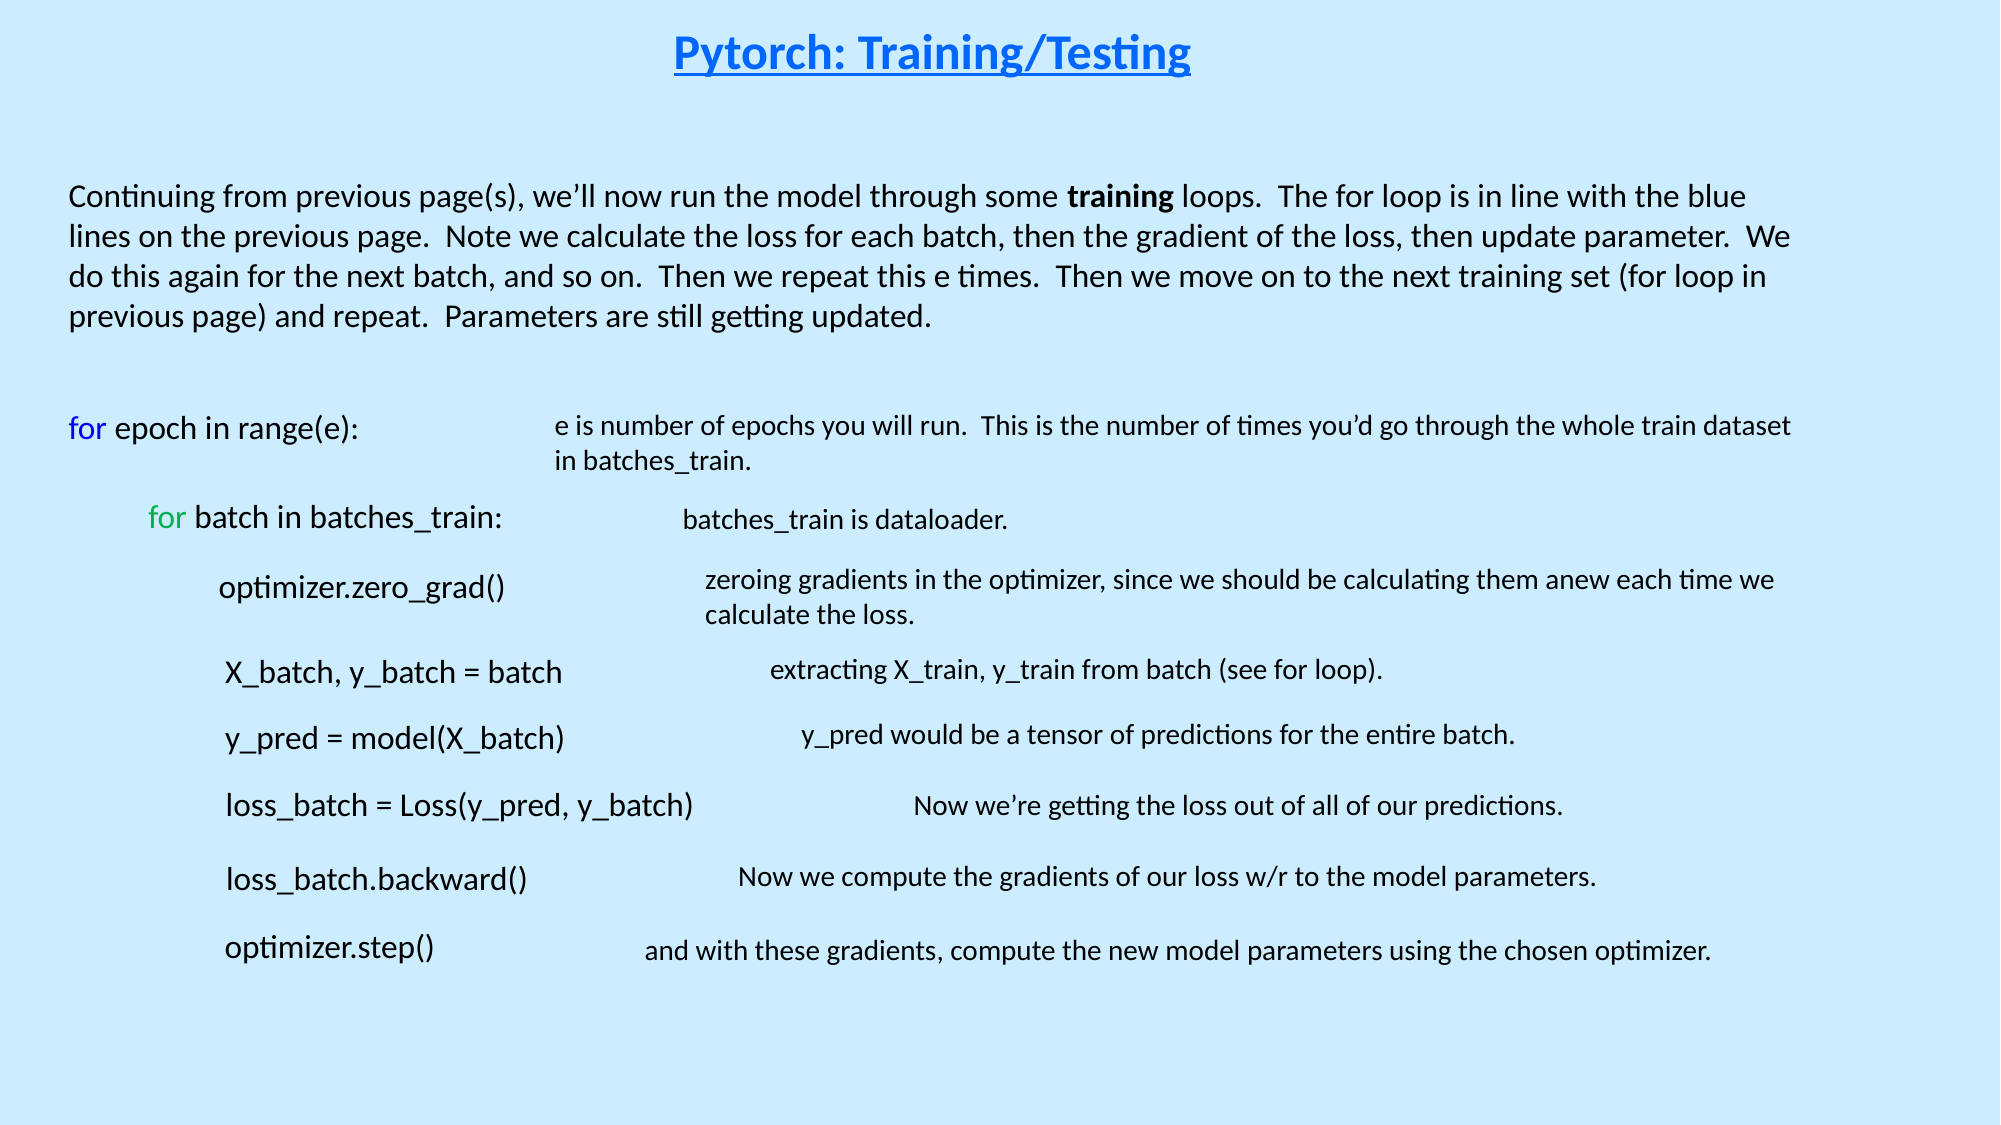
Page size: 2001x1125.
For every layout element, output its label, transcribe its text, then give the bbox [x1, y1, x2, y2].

text_box and with these gradients, compute the new model parameters using the chosen optimizer. [629, 923, 1817, 974]
text_box Now we compute the gradients of our loss w/r to the model parameters. [723, 849, 1810, 900]
text_box optimizer.zero_grad() [203, 557, 539, 613]
text_box for batch in batches_train: [133, 488, 539, 543]
text_box e is number of epochs you will run. This is the number of times you’d go through the whole train dataset in batches_train. [539, 398, 1836, 484]
text_box batches_train is dataloader. [667, 493, 1143, 543]
text_box loss_batch.backward() [211, 849, 570, 905]
text_box Continuing from previous page(s), we’ll now run the model through some training loops. The for loop is in line with the blue lines on the previous page. Note we calculate the loss for each batch, then the gradient of the loss, then update parameter. We do this again for the next batch, and so on. Then we repeat this e times. Then we move on to the next training set (for loop in previous page) and repeat. Parameters are still getting updated. [53, 166, 1813, 342]
text_box Now we’re getting the loss out of all of our predictions. [898, 778, 1626, 829]
text_box extracting X_train, y_train from batch (see for loop). [755, 642, 1664, 693]
text_box y_pred = model(X_batch) [210, 708, 594, 764]
text_box optimizer.step() [209, 918, 460, 973]
text_box y_pred would be a tensor of predictions for the entire batch. [786, 708, 1695, 758]
text_box X_batch, y_batch = batch [210, 642, 598, 698]
text_box Pytorch: Training/Testing [658, 12, 1207, 87]
text_box for epoch in range(e): [53, 398, 388, 494]
text_box zeroing gradients in the optimizer, since we should be calculating them anew each time we calculate the loss. [690, 553, 1810, 638]
text_box loss_batch = Loss(y_pred, y_batch) [210, 775, 720, 831]
